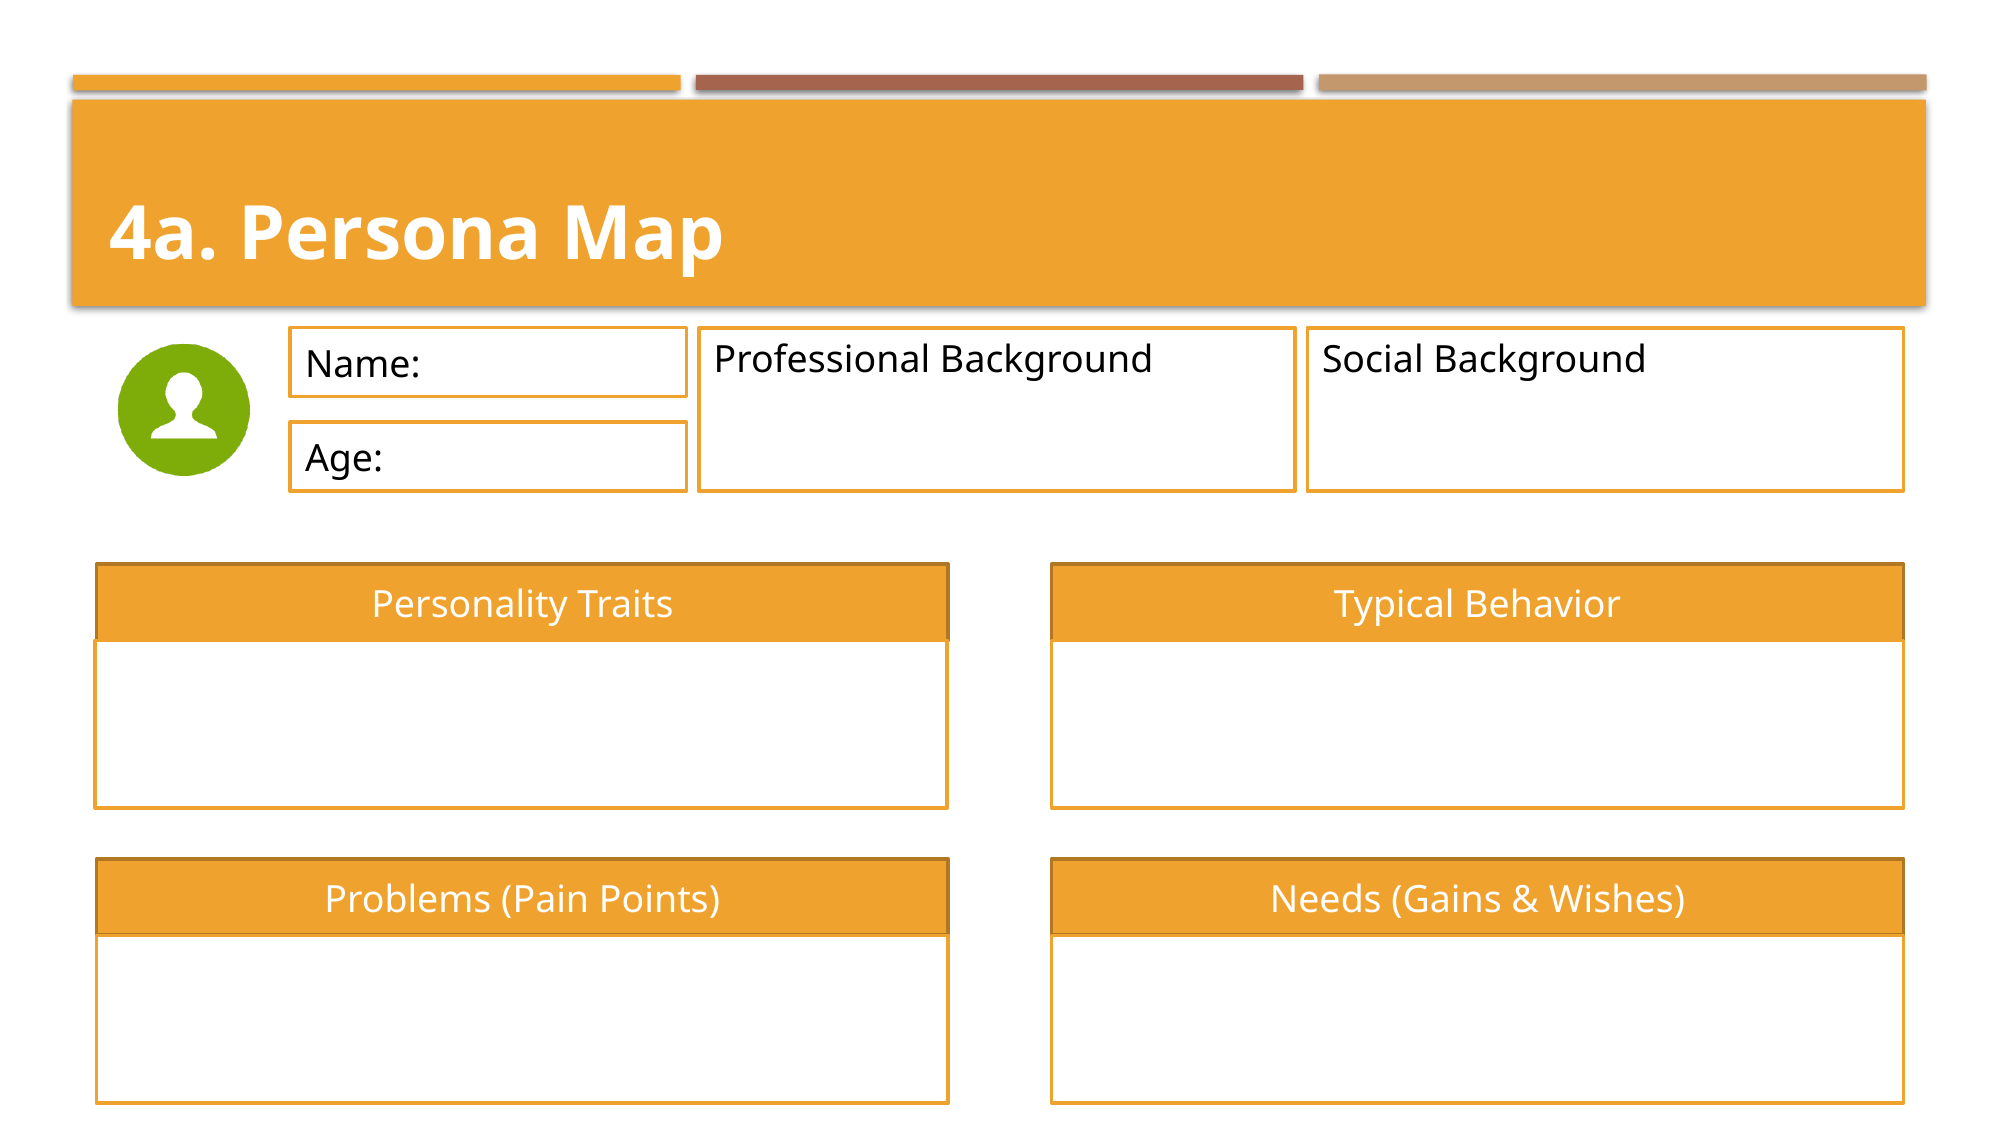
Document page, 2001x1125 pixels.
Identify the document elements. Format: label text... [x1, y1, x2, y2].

title 4a. Persona Map [94, 119, 1904, 282]
text_box Age: [297, 420, 688, 493]
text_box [95, 858, 949, 1104]
text_box Professional Background [697, 326, 1297, 493]
text_box Social Background [1306, 326, 1905, 493]
text_box Personality Traits [95, 562, 950, 642]
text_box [1051, 563, 1905, 809]
picture [75, 302, 291, 518]
text_box [93, 639, 949, 810]
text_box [1051, 858, 1905, 1104]
text_box Name: [297, 326, 688, 398]
